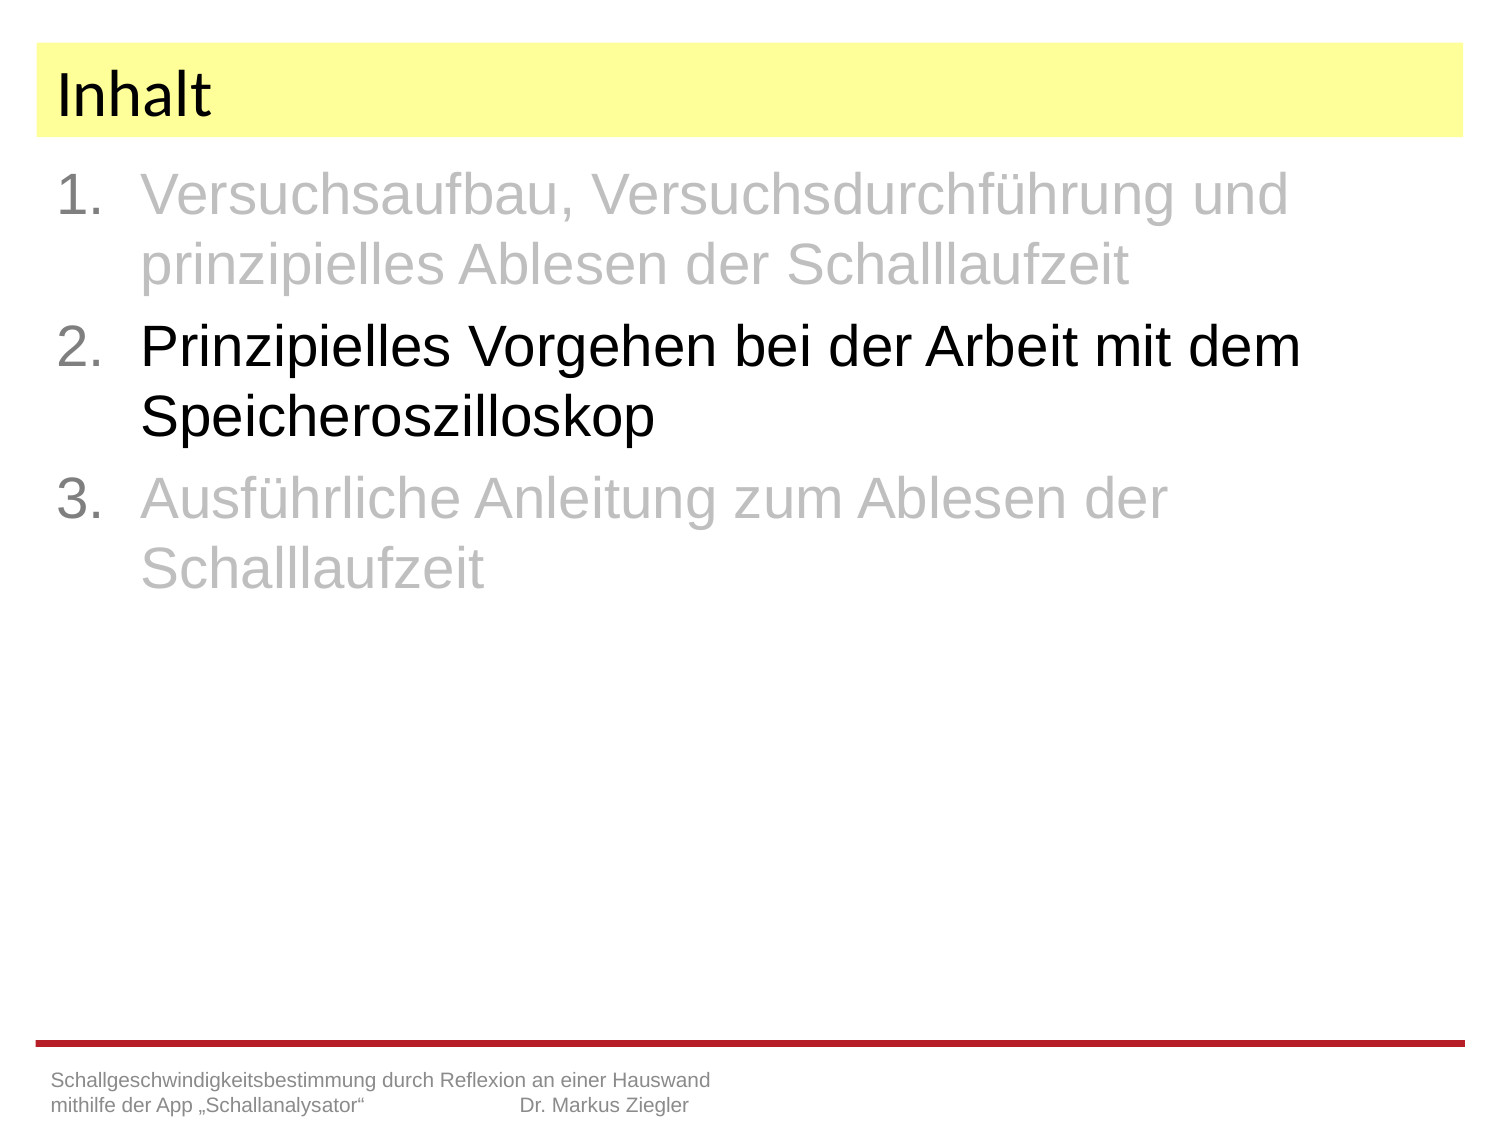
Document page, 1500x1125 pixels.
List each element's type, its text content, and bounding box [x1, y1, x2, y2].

footer Schallgeschwindigkeitsbestimmung durch Reflexion an einer Hauswand mithilfe der App „Schallanalysator“ Dr. Markus Ziegler [35, 1061, 768, 1122]
list Versuchsaufbau, Versuchsdurchführung und prinzipielles Ablesen der Schalllaufzeit Prinzipielles Vorgehen bei der Arbeit mit dem Speicheroszilloskop Ausführliche Anleitung zum Ablesen der Schalllaufzeit [41, 149, 1459, 1024]
title Inhalt [41, 42, 1459, 149]
